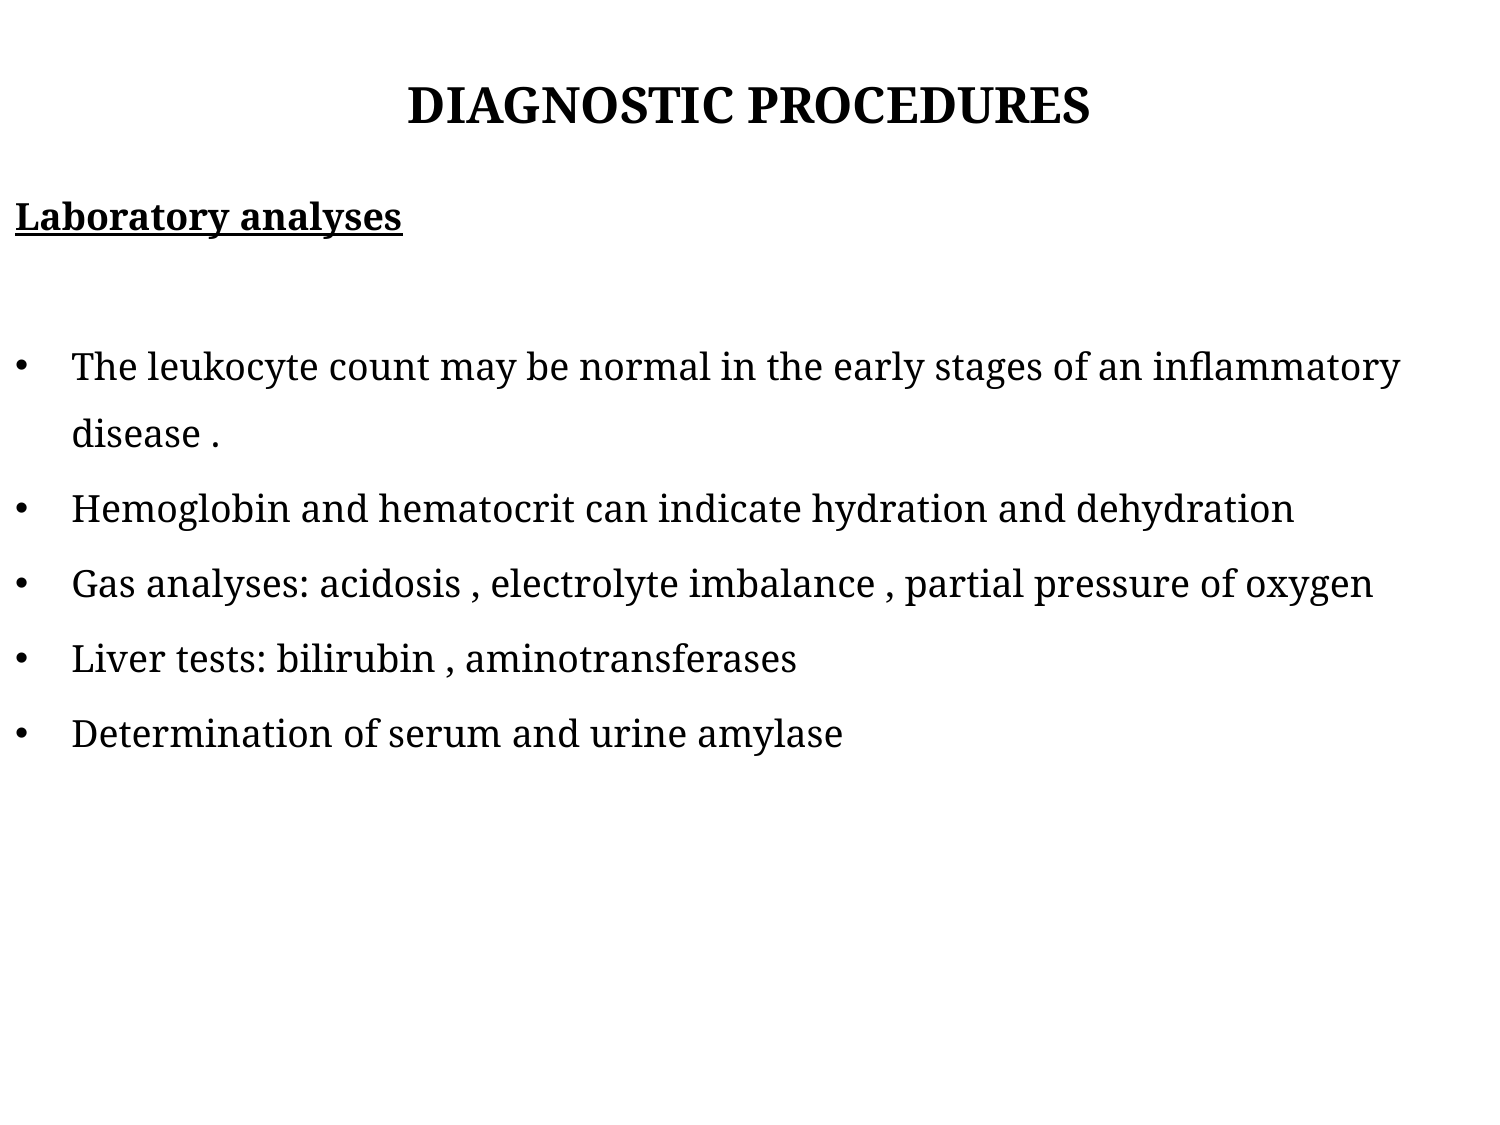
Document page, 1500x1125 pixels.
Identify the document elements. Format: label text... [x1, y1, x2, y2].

list Laboratory analyses The leukocyte count may be normal in the early stages of an inflammatory disease . Hemoglobin and hematocrit can indicate hydration and dehydration Gas analyses: acidosis , electrolyte imbalance , partial pressure of oxygen Liver tests: bilirubin , aminotransferases Determination of serum and urine amylase [0, 162, 1463, 925]
title DIAGNOSTIC PROCEDURES [75, 45, 1425, 162]
